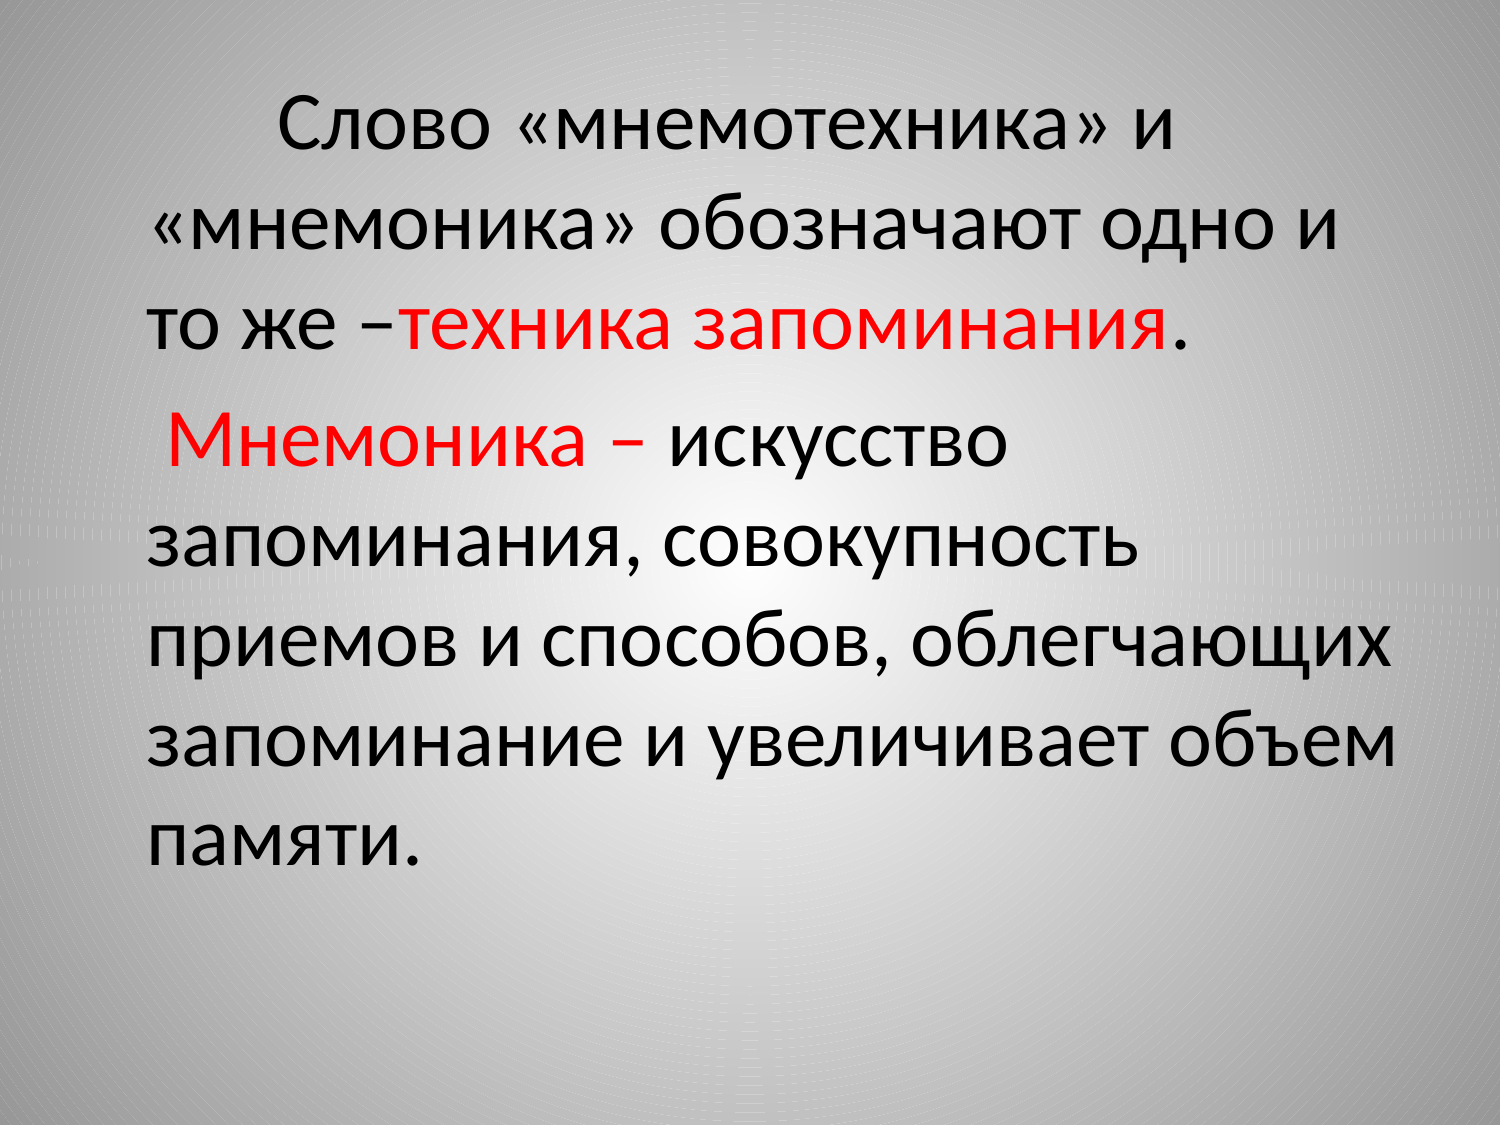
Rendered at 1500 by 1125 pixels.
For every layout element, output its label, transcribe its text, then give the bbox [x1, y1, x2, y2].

list Слово «мнемотехника» и «мнемоника» обозначают одно и то же –техника запоминания. Мнемоника – искусство запоминания, совокупность приемов и способов, облегчающих запоминание и увеличивает объем памяти. [74, 58, 1426, 1006]
